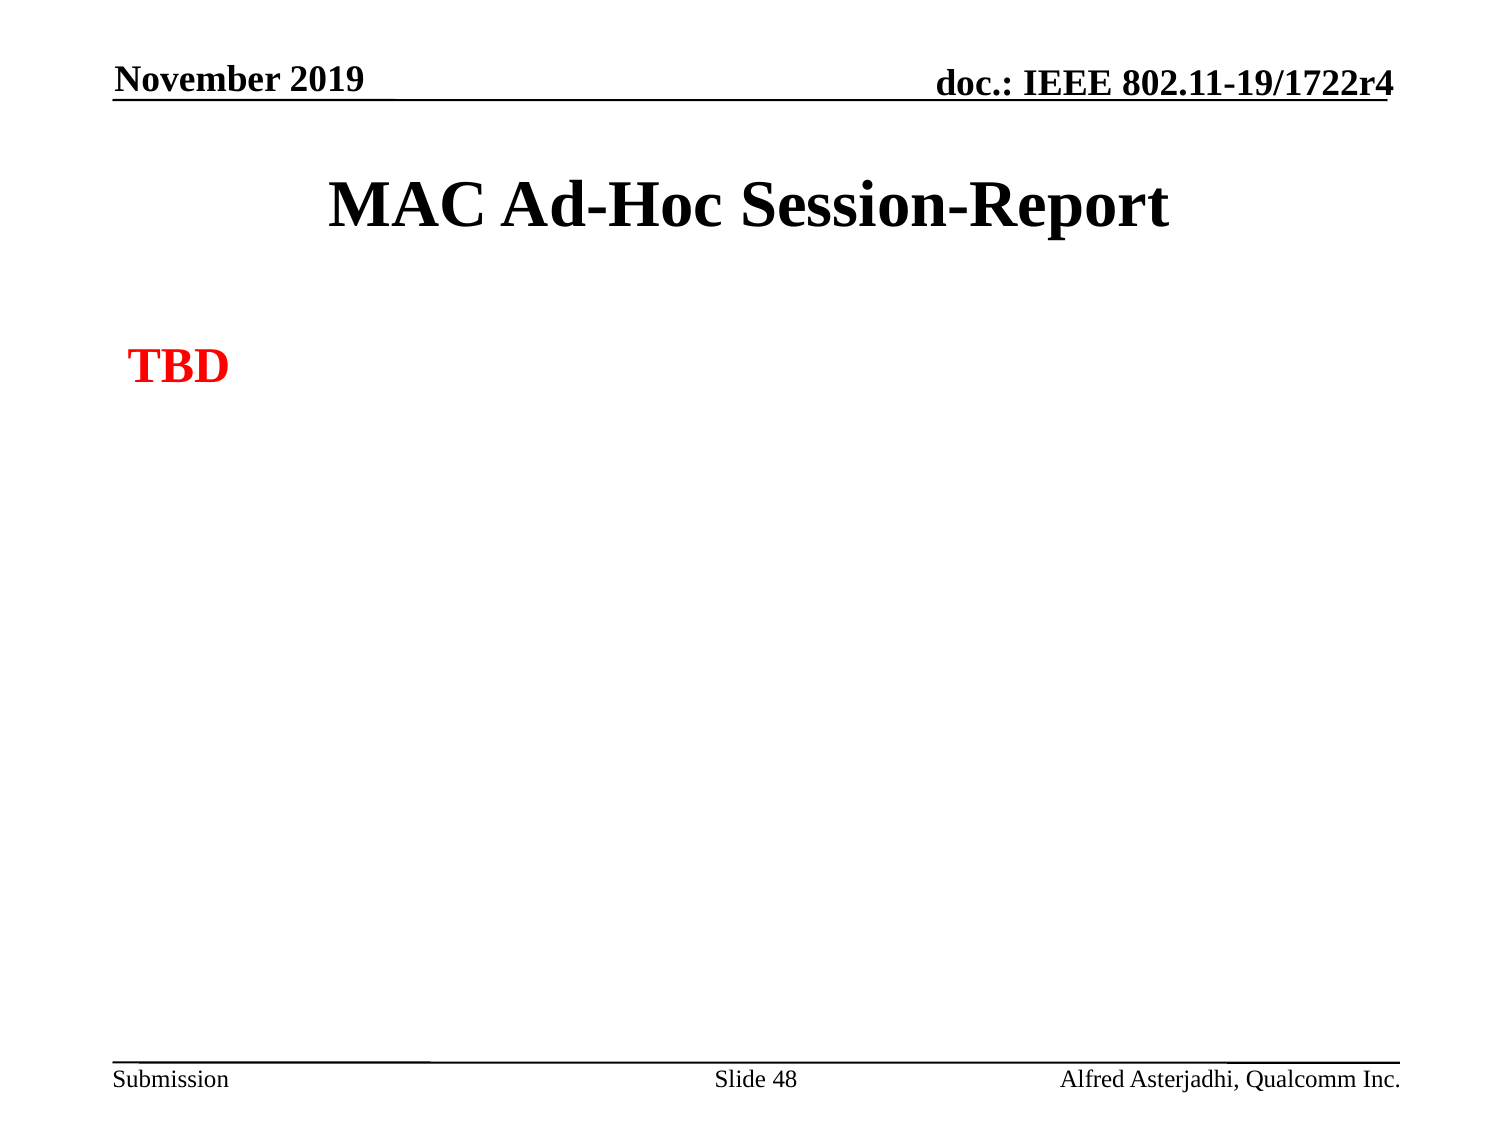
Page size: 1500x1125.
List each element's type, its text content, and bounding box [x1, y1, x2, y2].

title MAC Ad-Hoc Session-Report [112, 112, 1388, 288]
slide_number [114, 54, 423, 100]
slide_number Slide 48 [712, 1061, 800, 1123]
footer Alfred Asterjadhi, Qualcomm Inc. [878, 1061, 1402, 1093]
list TBD [112, 324, 1388, 1000]
